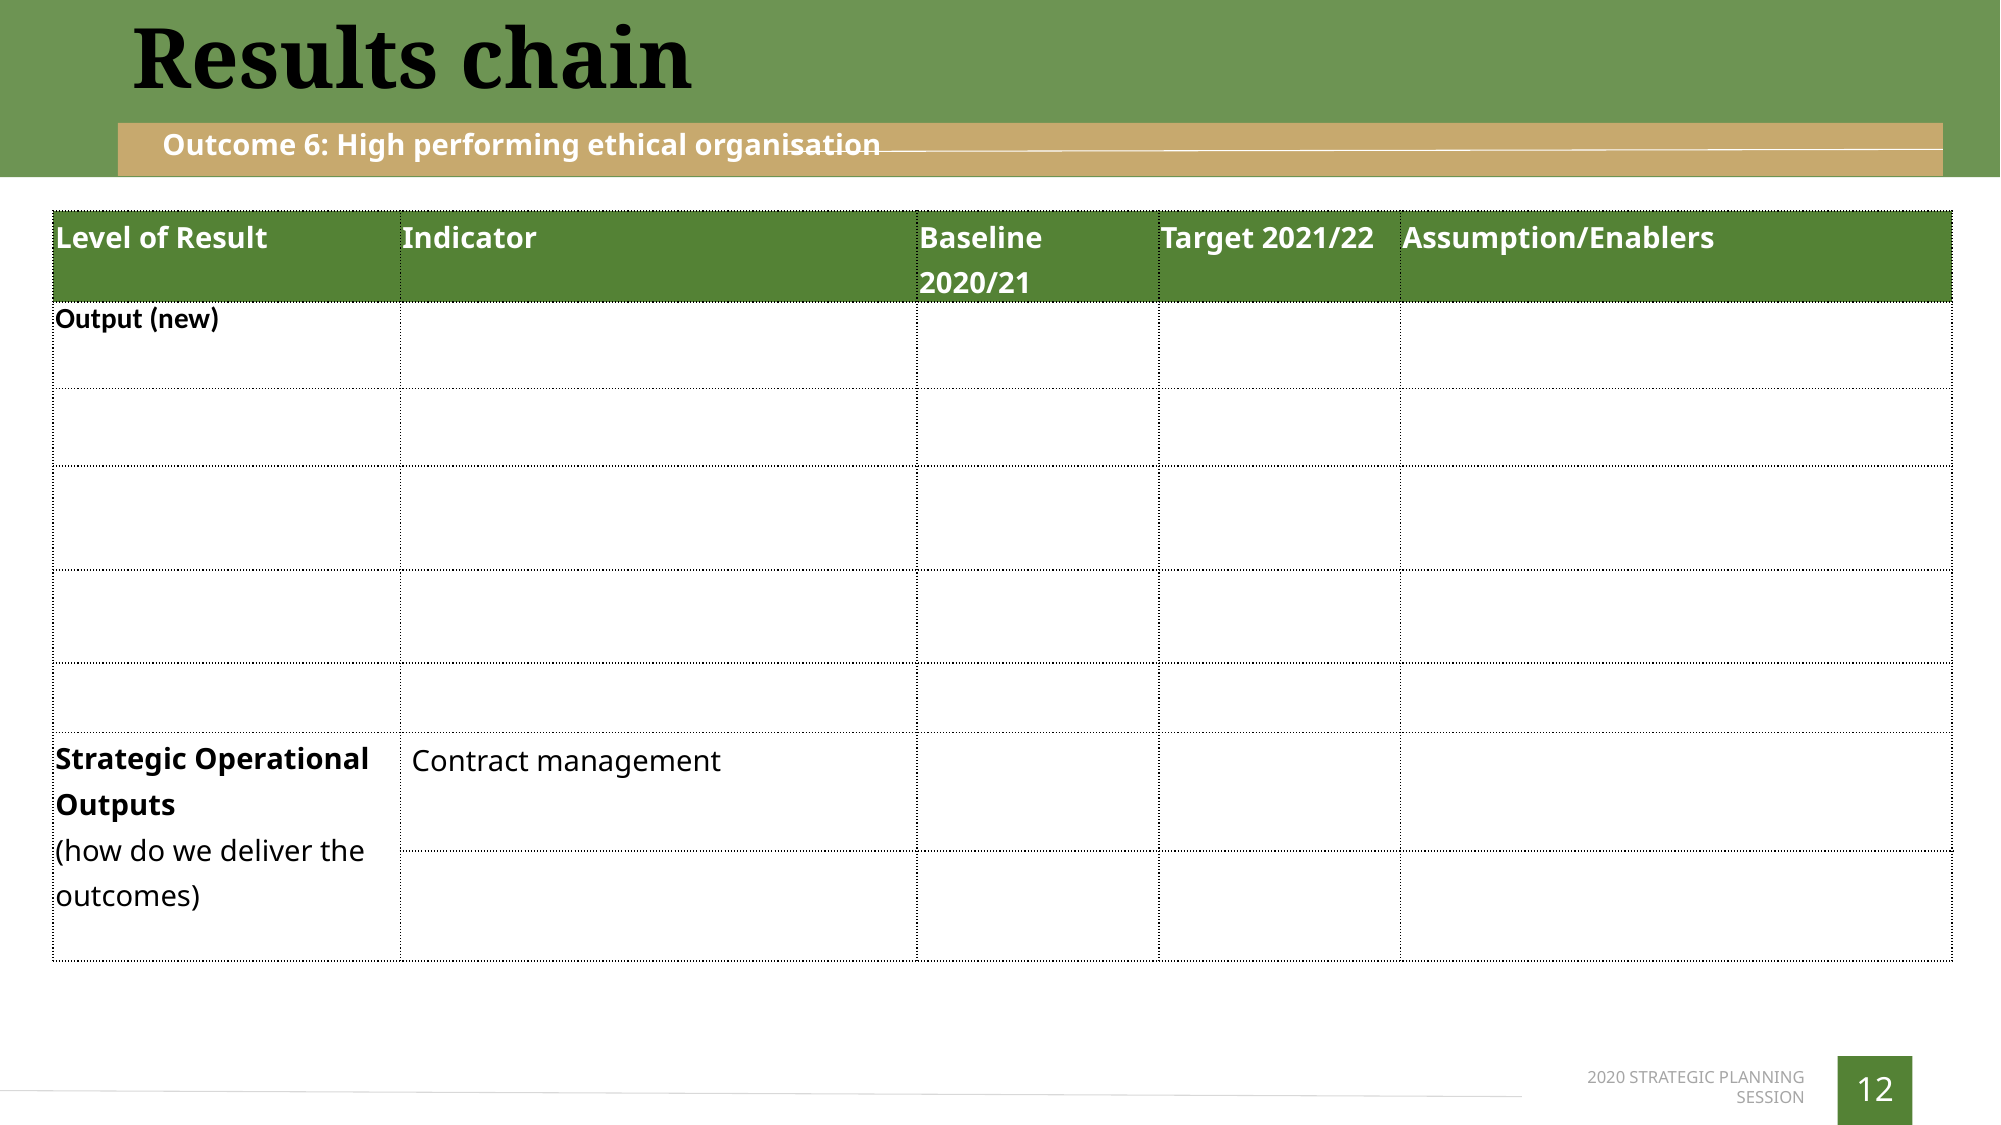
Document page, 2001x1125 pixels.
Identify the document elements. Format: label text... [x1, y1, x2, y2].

table_cell [1400, 302, 1952, 388]
table_cell [400, 663, 917, 733]
text_box Outcome 6: High performing ethical organisation [162, 125, 1290, 161]
table_cell [1159, 466, 1400, 570]
table_cell [400, 570, 917, 663]
title Results chain [117, 17, 1886, 106]
table_header Indicator [400, 211, 917, 302]
table_cell [1400, 851, 1952, 961]
table_header Target 2021/22 [1159, 211, 1400, 302]
table_cell [1400, 570, 1952, 663]
table_cell [1400, 733, 1952, 851]
table_header Level of Result [53, 211, 400, 302]
table_cell [53, 663, 400, 733]
table_cell Output (new) [53, 302, 400, 388]
table_cell [1159, 733, 1400, 851]
table_cell Contract management [400, 733, 917, 851]
table_cell [917, 570, 1159, 663]
table_header Assumption/Enablers [1400, 211, 1952, 302]
table_cell [1400, 663, 1952, 733]
table_cell [1400, 466, 1952, 570]
table_cell [400, 466, 917, 570]
table_cell [917, 663, 1159, 733]
table_cell [917, 851, 1159, 961]
table_cell [400, 851, 917, 961]
table_cell [400, 388, 917, 466]
table_cell [53, 388, 400, 466]
table_cell [400, 302, 917, 388]
table_cell [1159, 851, 1400, 961]
table_cell [917, 388, 1159, 466]
table_cell [917, 733, 1159, 851]
table_cell [53, 570, 400, 663]
table_cell [1400, 388, 1952, 466]
table_cell [1159, 663, 1400, 733]
table_cell [917, 302, 1159, 388]
table_header Baseline 2020/21 [917, 211, 1159, 302]
table_cell Strategic Operational Outputs (how do we deliver the outcomes) [53, 733, 400, 961]
table_cell [1159, 302, 1400, 388]
table_cell [1159, 570, 1400, 663]
table_cell [917, 466, 1159, 570]
table_cell [53, 466, 400, 570]
table_cell [1159, 388, 1400, 466]
